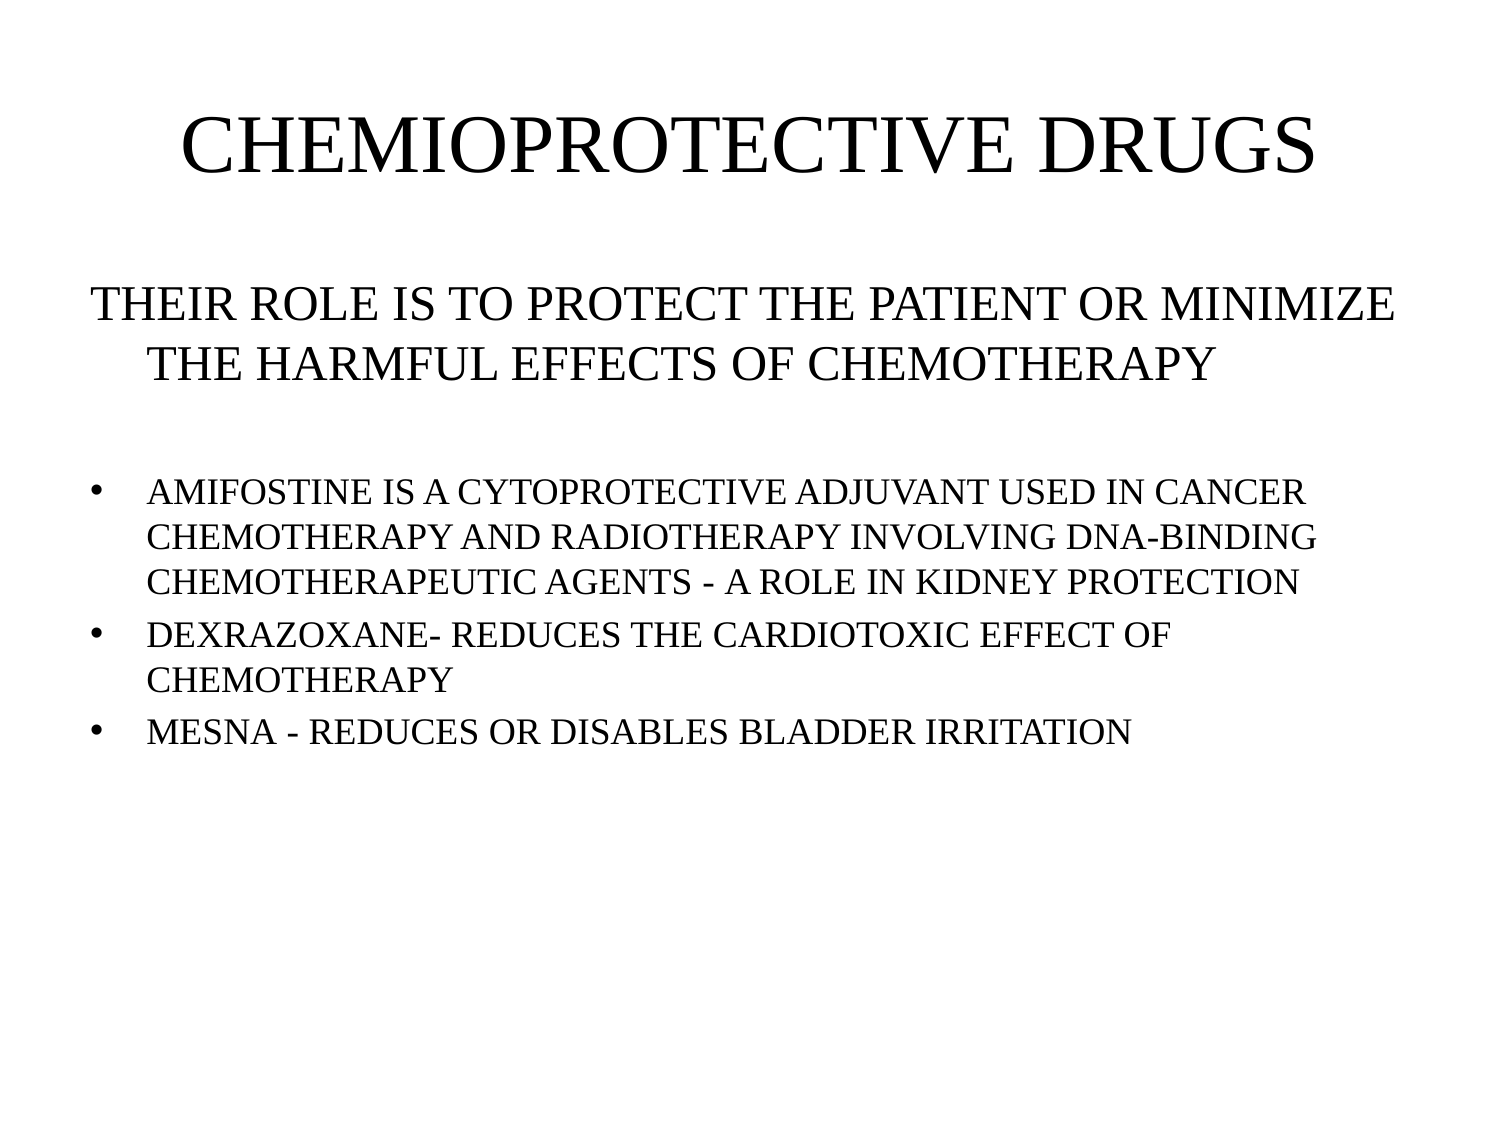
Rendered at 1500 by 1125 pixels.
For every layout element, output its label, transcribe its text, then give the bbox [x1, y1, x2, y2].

title CHEMIOPROTECTIVE DRUGS [75, 45, 1425, 233]
list THEIR ROLE IS TO PROTECT THE PATIENT OR MINIMIZE THE HARMFUL EFFECTS OF CHEMOTHERAPY Amifostine is a cytoprotective adjuvant used in cancer chemotherapy and radiotherapy involving DNA-binding chemotherapeutic agents - A ROLE IN KIDNEY PROTECTION DEXRAZOXANE- REDUCES THE CARDIOTOXIC EFFECT OF CHEMOTHERAPY MESNA - REDUCES OR DISABLES BLADDER IRRITATION [75, 262, 1425, 1005]
